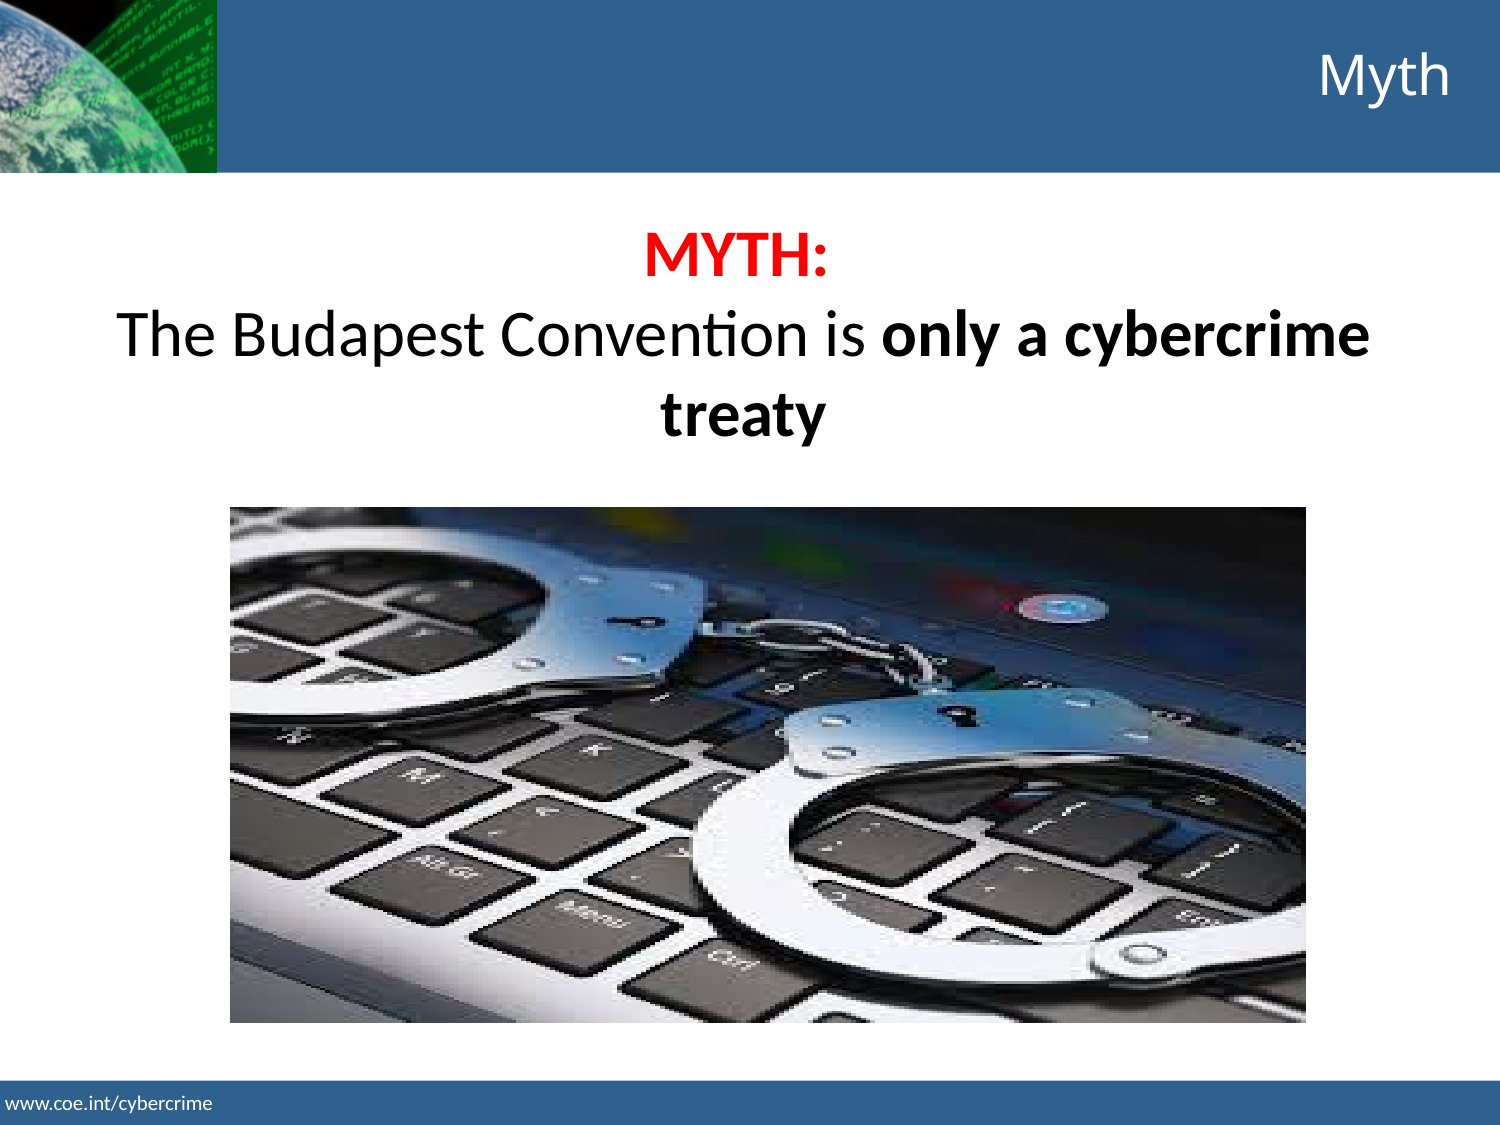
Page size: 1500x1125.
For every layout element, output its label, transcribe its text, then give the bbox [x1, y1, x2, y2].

text_box Myth [230, 31, 1483, 114]
picture [230, 507, 1306, 1023]
picture [0, 0, 217, 173]
text_box MYTH: The Budapest Convention is only a cybercrime treaty [76, 202, 1412, 457]
